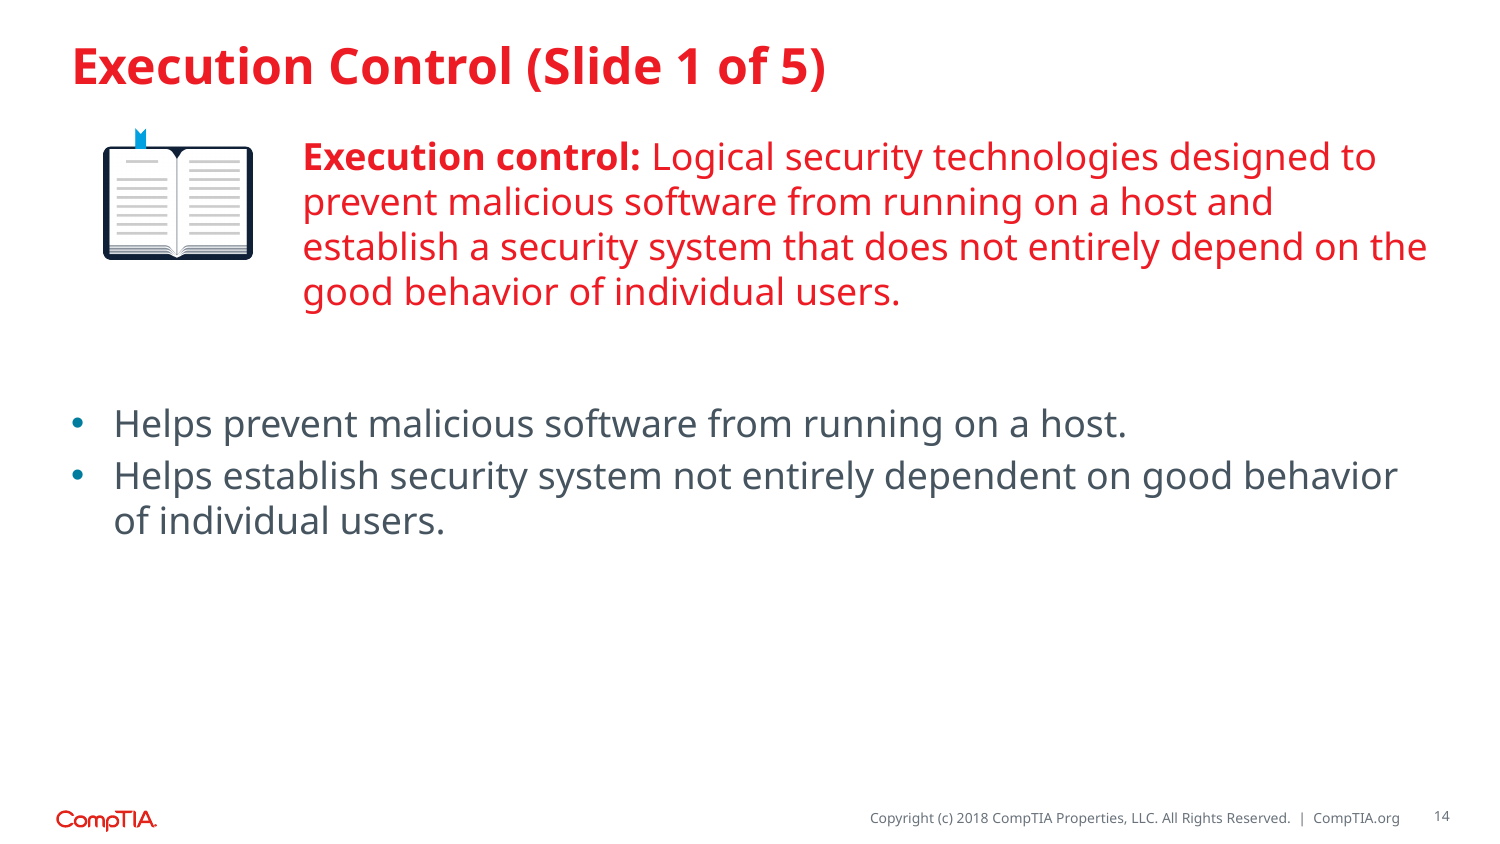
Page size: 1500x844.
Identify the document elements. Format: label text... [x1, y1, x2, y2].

list Execution control: Logical security technologies designed to prevent malicious software from running on a host and establish a security system that does not entirely depend on the good behavior of individual users. [287, 125, 1445, 220]
list Helps prevent malicious software from running on a host. Helps establish security system not entirely dependent on good behavior of individual users. [56, 392, 1444, 764]
picture [103, 128, 253, 260]
slide_number 14 [1407, 800, 1450, 835]
title Execution Control (Slide 1 of 5) [56, 12, 1444, 117]
